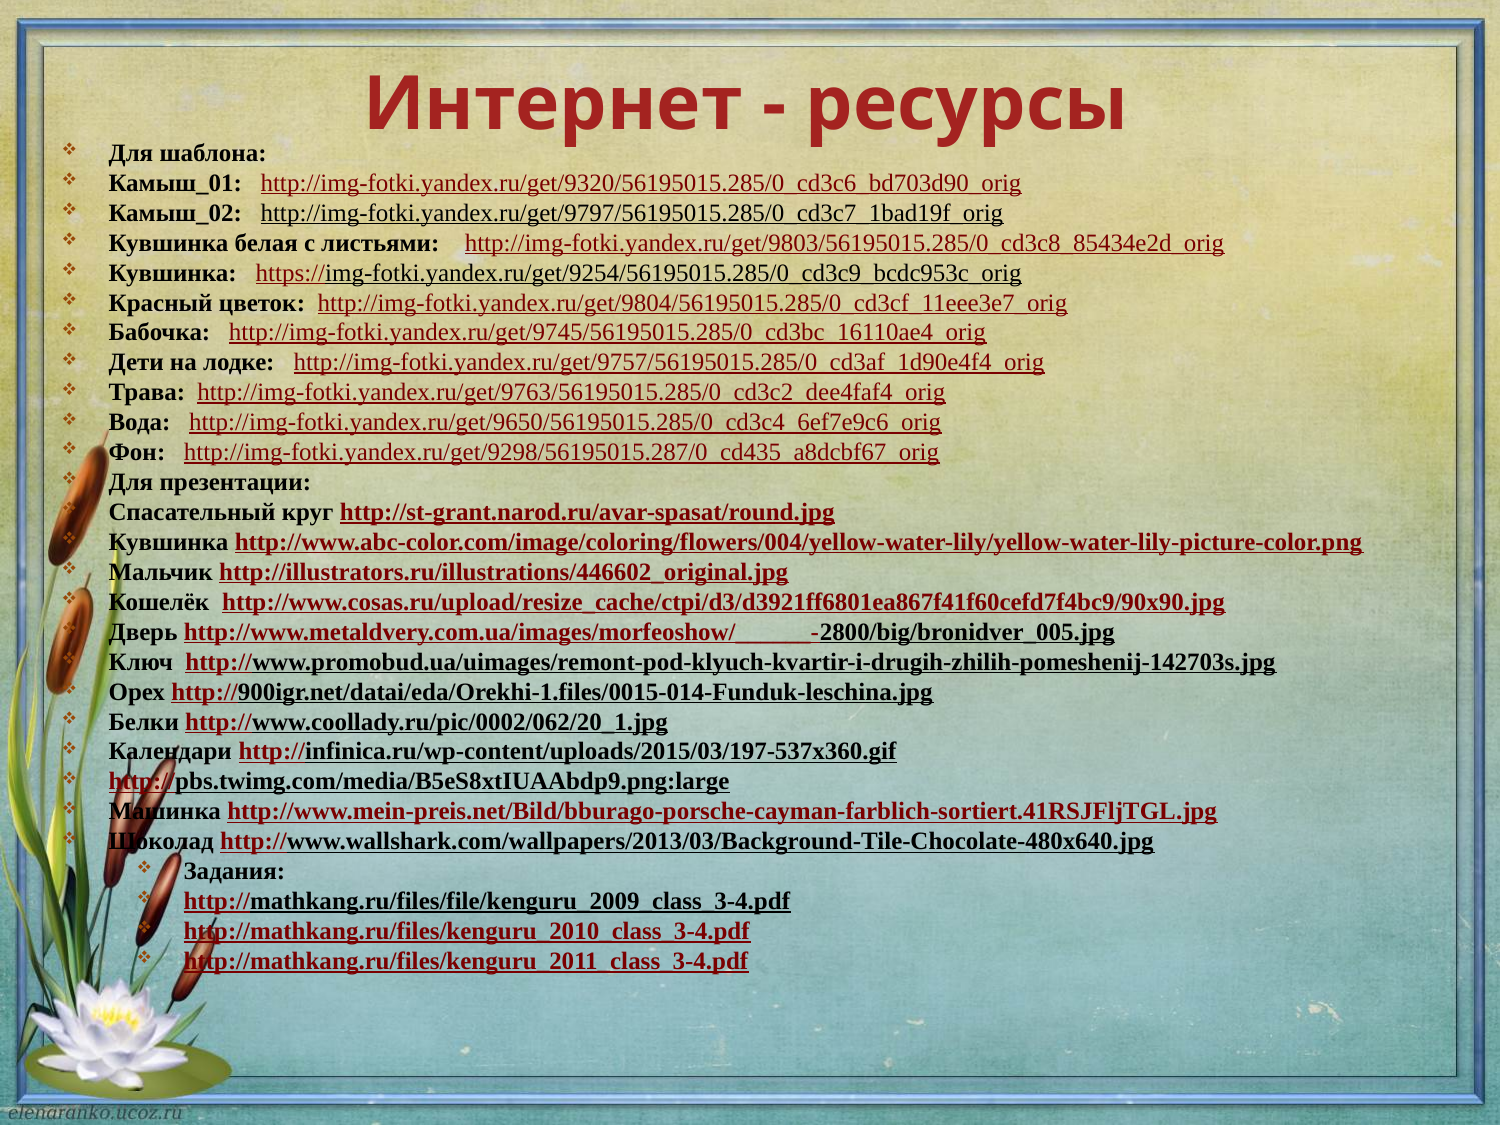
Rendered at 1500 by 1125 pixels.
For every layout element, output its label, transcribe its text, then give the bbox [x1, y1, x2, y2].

picture [0, 0, 1500, 1125]
text_box Для шаблона: Камыш_01: http://img-fotki.yandex.ru/get/9320/56195015.285/0_cd3c6_bd703d90_orig Камыш_02: http://img-fotki.yandex.ru/get/9797/56195015.285/0_cd3c7_1bad19f_orig Кувшинка белая с листьями: http://img-fotki.yandex.ru/get/9803/56195015.285/0_cd3c8_85434e2d_orig Кувшинка: https://img-fotki.yandex.ru/get/9254/56195015.285/0_cd3c9_bcdc953c_orig Красный цветок: http://img-fotki.yandex.ru/get/9804/56195015.285/0_cd3cf_11eee3e7_orig Бабочка: http://img-fotki.yandex.ru/get/9745/56195015.285/0_cd3bc_16110ae4_orig Дети на лодке: http://img-fotki.yandex.ru/get/9757/56195015.285/0_cd3af_1d90e4f4_orig Трава: http://img-fotki.yandex.ru/get/9763/56195015.285/0_cd3c2_dee4faf4_orig Вода: http://img-fotki.yandex.ru/get/9650/56195015.285/0_cd3c4_6ef7e9c6_orig Фон: http://img-fotki.yandex.ru/get/9298/56195015.287/0_cd435_a8dcbf67_orig Для презентации: Спасательный круг http://st-grant.narod.ru/avar-spasat/round.jpg Кувшинка http://www.abc-color.com/image/coloring/flowers/004/yellow-water-lily/yellow-water-lily-picture-color.png Мальчик http://illustrators.ru/illustrations/446602_original.jpg Кошелёк http://www.cosas.ru/upload/resize_cache/ctpi/d3/d3921ff6801ea867f41f60cefd7f4bc9/90x90.jpg Дверь http://www.metaldvery.com.ua/images/morfeoshow/______-2800/big/bronidver_005.jpg Ключ http://www.promobud.ua/uimages/remont-pod-klyuch-kvartir-i-drugih-zhilih-pomeshenij-142703s.jpg Орех http://900igr.net/datai/eda/Orekhi-1.files/0015-014-Funduk-leschina.jpg Белки http://www.coollady.ru/pic/0002/062/20_1.jpg Календари http://infinica.ru/wp-content/uploads/2015/03/197-537x360.gif http://pbs.twimg.com/media/B5eS8xtIUAAbdp9.png:large Машинка http://www.mein-preis.net/Bild/bburago-porsche-cayman-farblich-sortiert.41RSJFljTGL.jpg Шоколад http://www.wallshark.com/wallpapers/2013/03/Background-Tile-Chocolate-480x640.jpg Задания: http://mathkang.ru/files/file/kenguru_2009_class_3-4.pdf http://mathkang.ru/files/kenguru_2010_class_3-4.pdf http://mathkang.ru/files/kenguru_2011_class_3-4.pdf [46, 128, 1455, 1012]
title Интернет - ресурсы [53, 46, 1439, 128]
